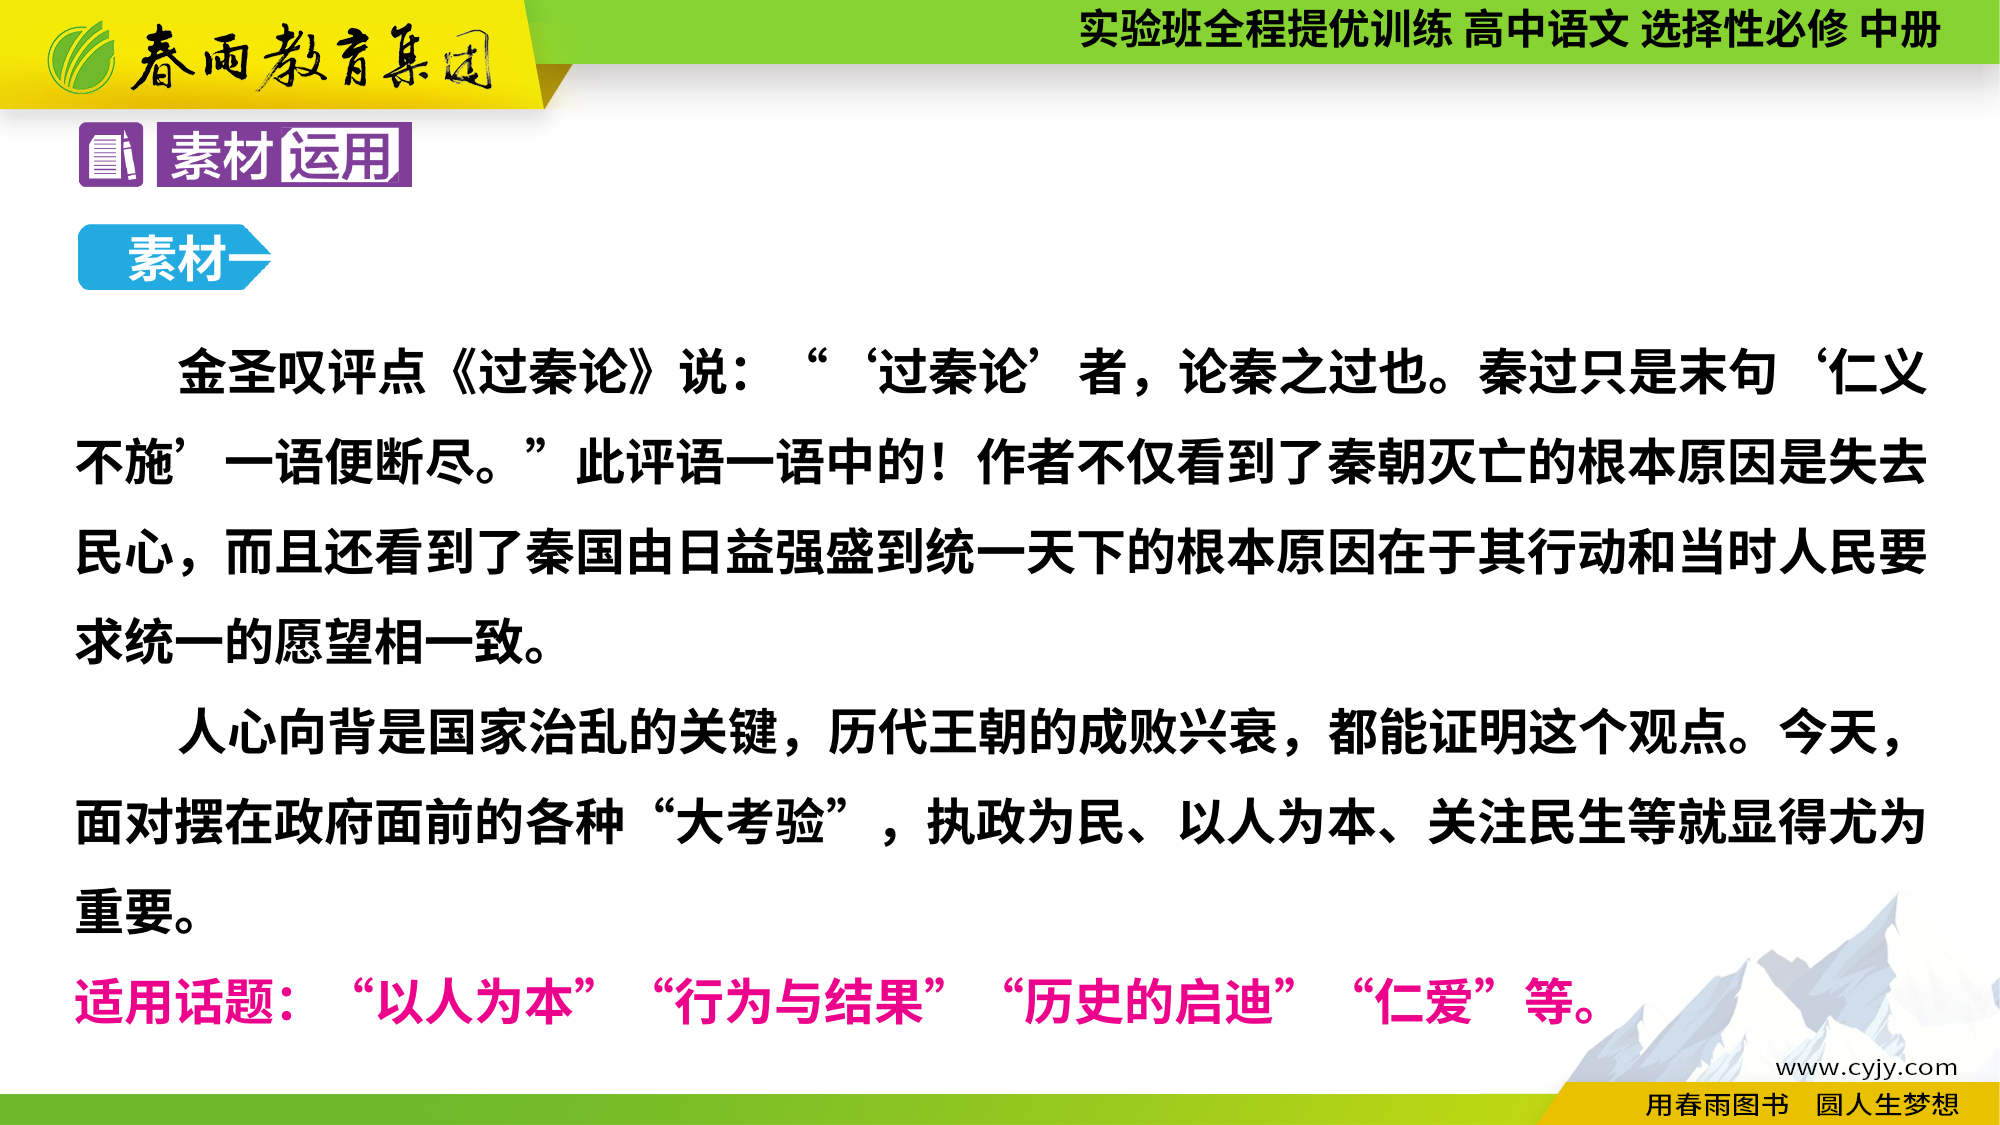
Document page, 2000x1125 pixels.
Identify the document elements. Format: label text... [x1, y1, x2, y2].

list 金圣叹评点《过秦论》说：“‘过秦论’者，论秦之过也。秦过只是末句‘仁义不施’一语便断尽。”此评语一语中的！作者不仅看到了秦朝灭亡的根本原因是失去民心，而且还看到了秦国由日益强盛到统一天下的根本原因在于其行动和当时人民要求统一的愿望相一致。 人心向背是国家治乱的关键，历代王朝的成败兴衰，都能证明这个观点。今天，面对摆在政府面前的各种“大考验”，执政为民、以人为本、关注民生等就显得尤为重要。 适用话题：“以人为本”“行为与结果”“历史的启迪”“仁爱”等。 [59, 302, 1944, 1045]
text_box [78, 219, 327, 296]
picture [0, 0, 2000, 1125]
